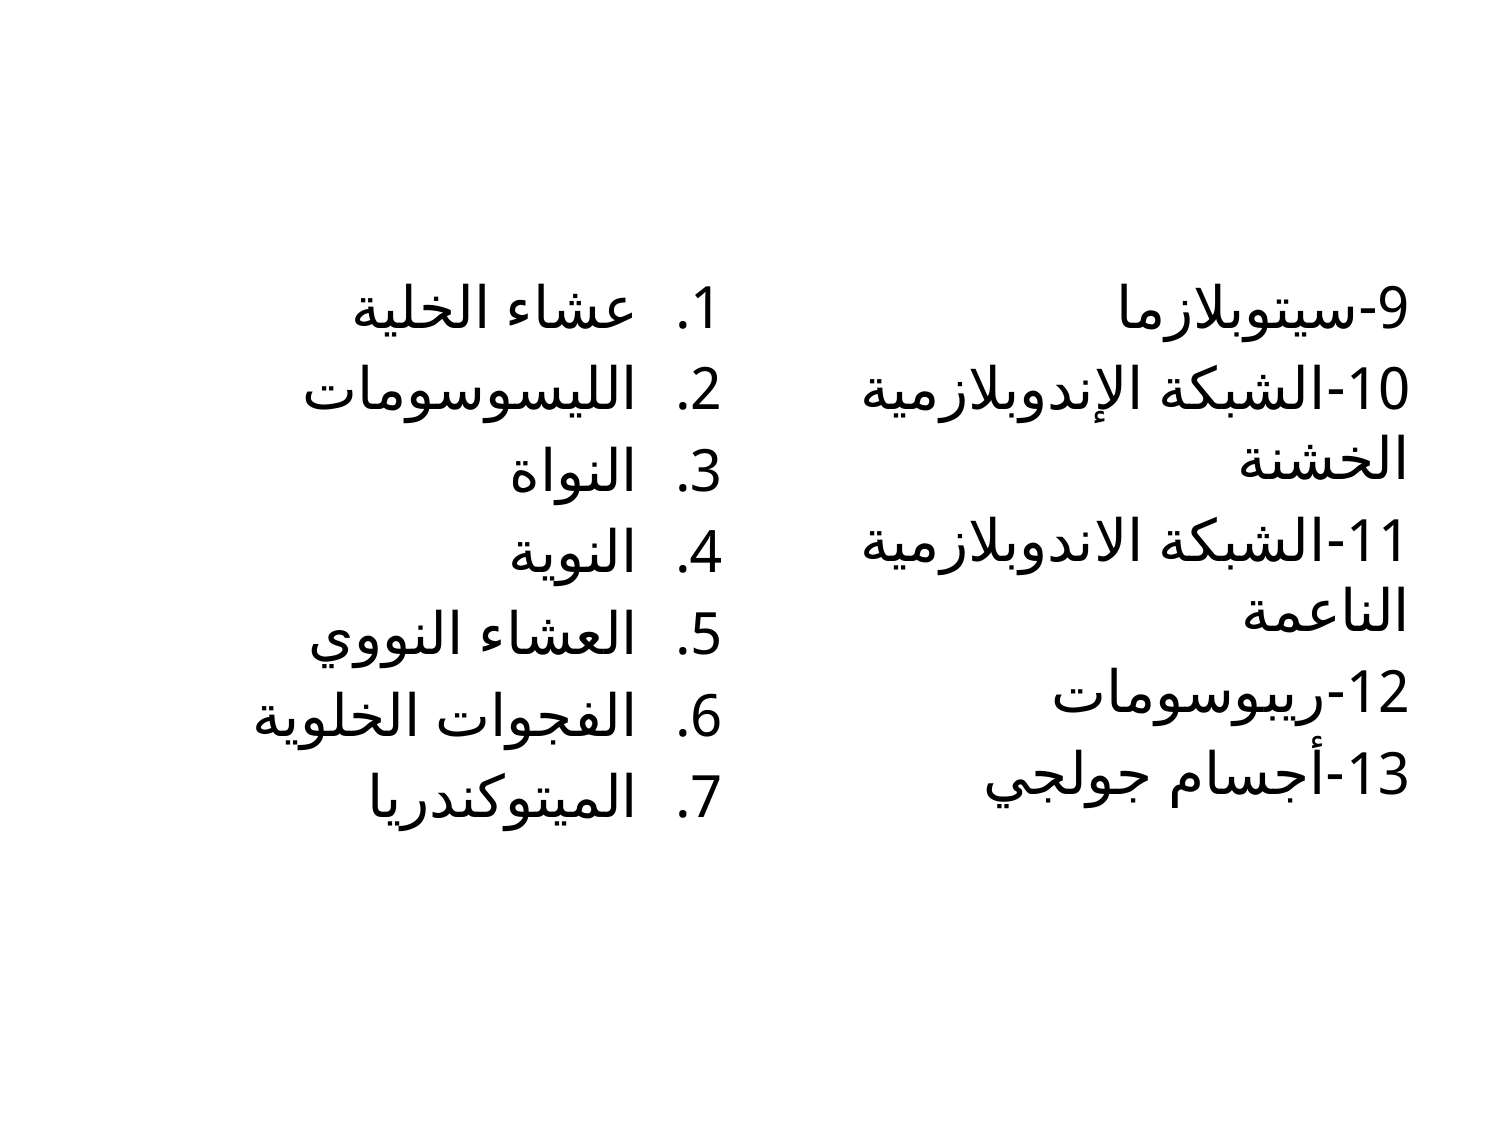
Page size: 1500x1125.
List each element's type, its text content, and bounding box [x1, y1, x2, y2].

list 9-سيتوبلازما 10-الشبكة الإندوبلازمية الخشنة 11-الشبكة الاندوبلازمية الناعمة 12-ريبوسومات 13-أجسام جولجي [762, 262, 1425, 1005]
list عشاء الخلية الليسوسومات النواة النوية العشاء النووي الفجوات الخلوية الميتوكندريا [75, 262, 738, 1005]
